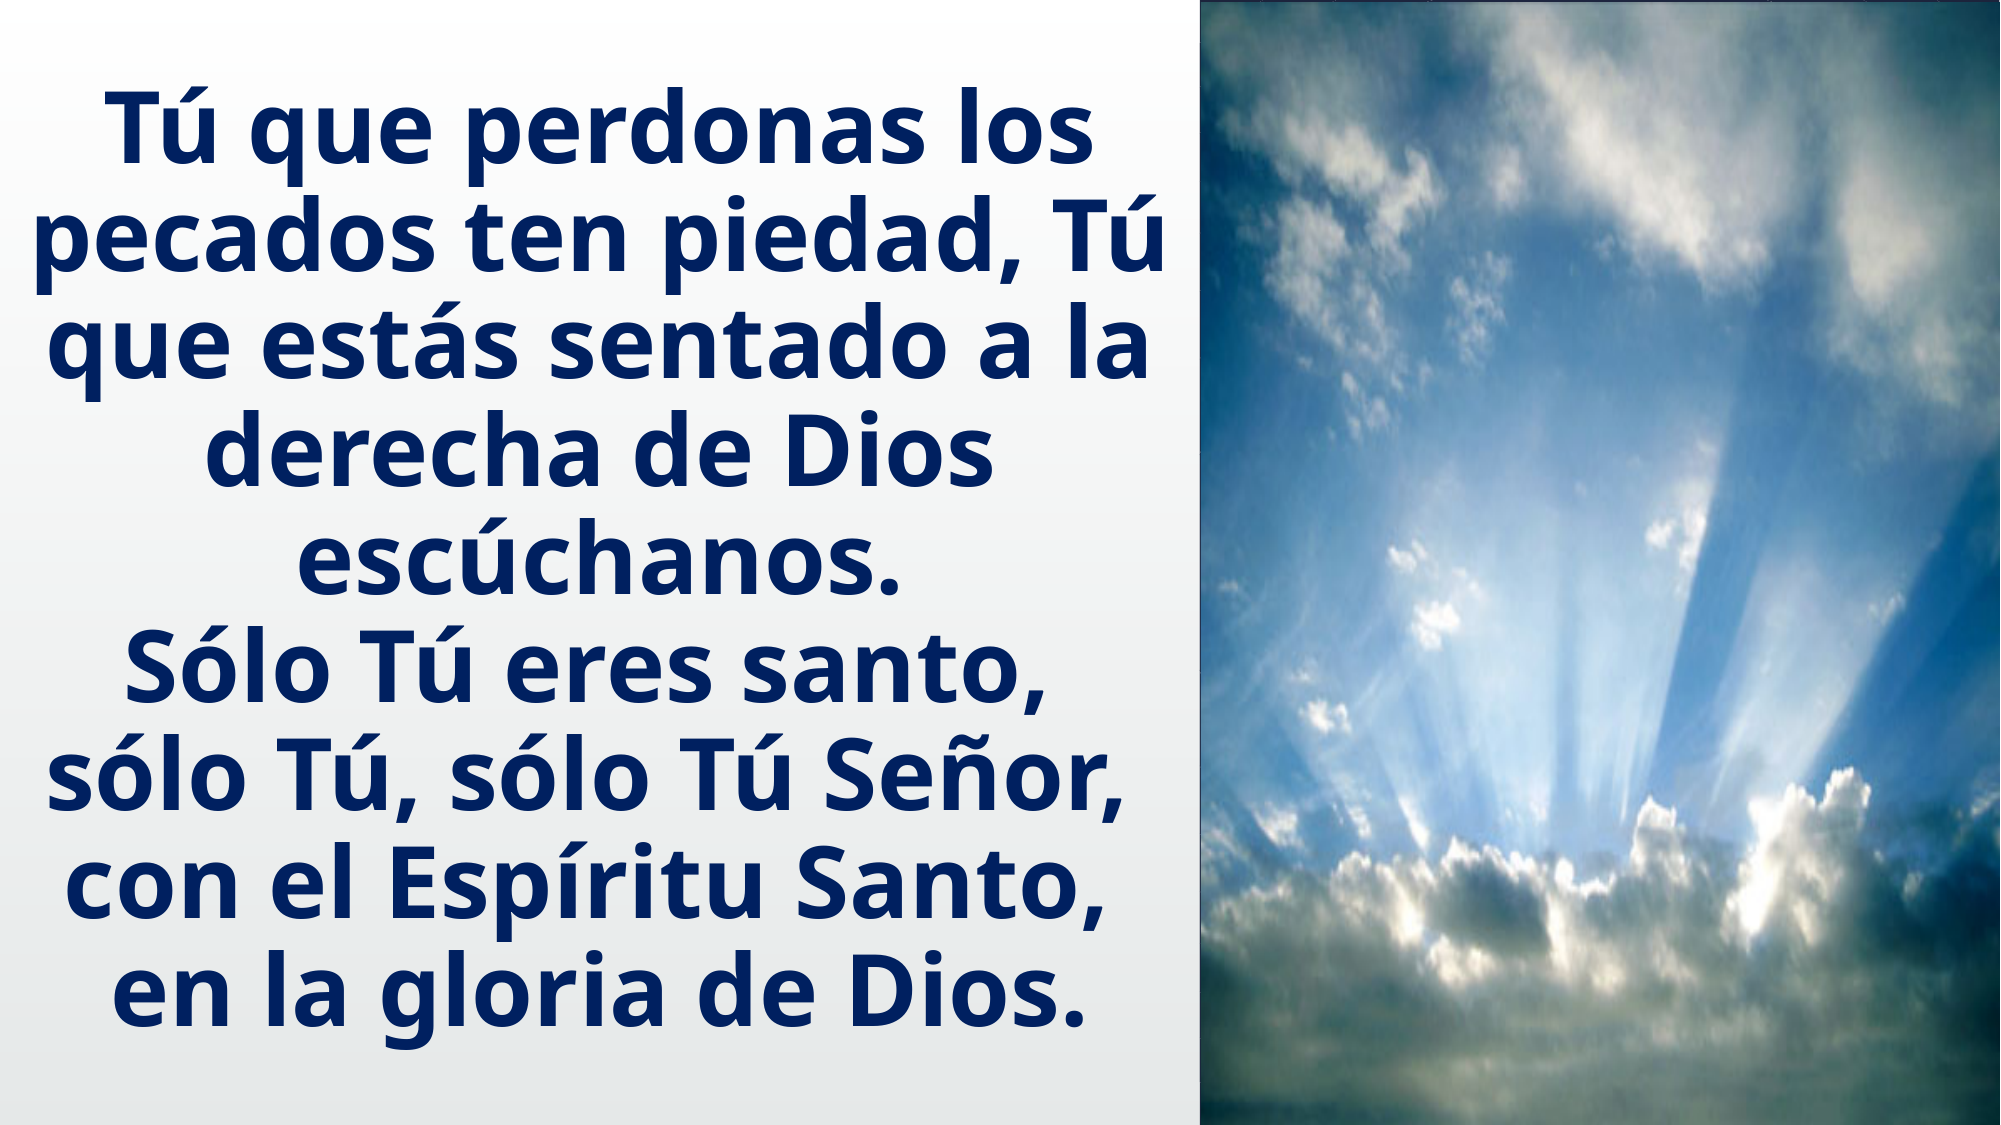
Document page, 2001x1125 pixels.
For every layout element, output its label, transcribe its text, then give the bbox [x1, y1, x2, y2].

picture [1993, 937, 2000, 950]
title Tú que perdonas los pecados ten piedad, Tú que estás sentado a la derecha de Dios escúchanos. Sólo Tú eres santo, sólo Tú, sólo Tú Señor, con el Espíritu Santo, en la gloria de Dios. [0, 0, 1200, 1125]
picture [1200, 0, 2000, 1125]
